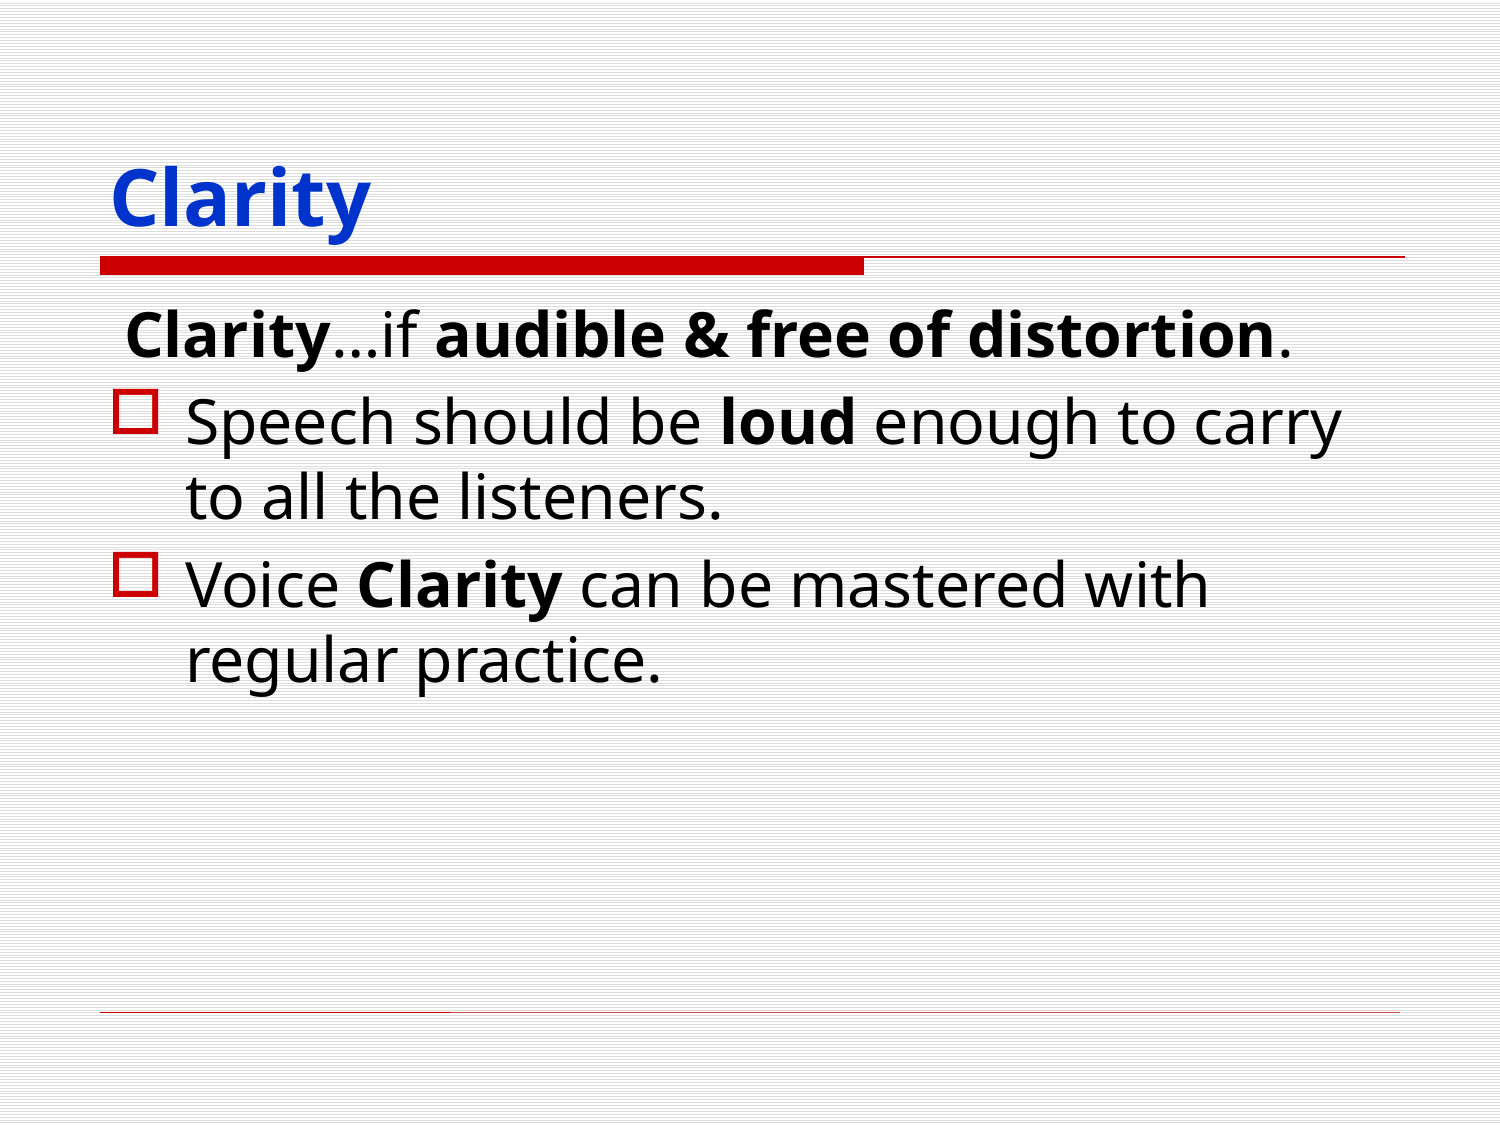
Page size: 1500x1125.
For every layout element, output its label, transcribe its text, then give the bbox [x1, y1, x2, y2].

title Clarity [93, 49, 1407, 250]
list Clarity…if audible & free of distortion. Speech should be loud enough to carry to all the listeners. Voice Clarity can be mastered with regular practice. [92, 287, 1406, 988]
